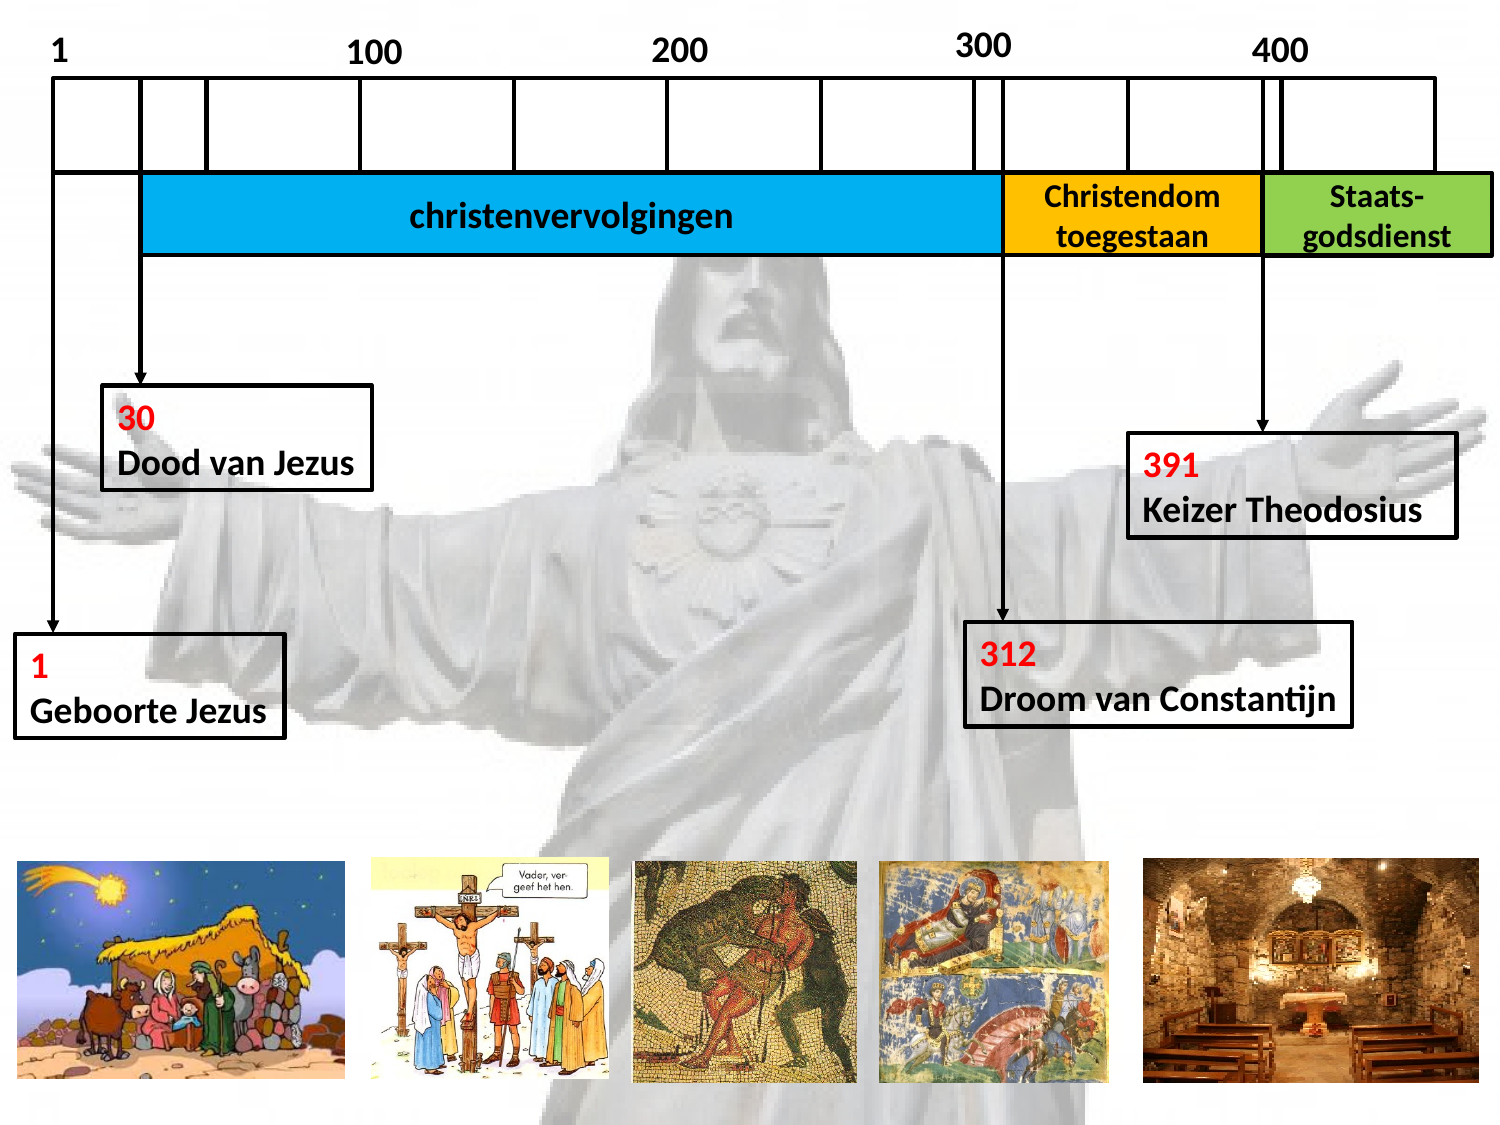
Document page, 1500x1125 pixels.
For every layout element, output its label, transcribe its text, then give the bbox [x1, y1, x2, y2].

text_box 30 Dood van Jezus [102, 385, 372, 491]
text_box [1126, 76, 1262, 171]
text_box 1 Geboorte Jezus [14, 633, 285, 739]
text_box [1279, 76, 1437, 171]
text_box 1 [34, 17, 124, 78]
picture [1143, 858, 1479, 1083]
text_box [358, 76, 512, 171]
text_box [665, 76, 819, 171]
picture [879, 860, 1109, 1083]
text_box christenvervolgingen [144, 171, 998, 257]
text_box [204, 76, 358, 171]
text_box 312 Droom van Constantijn [964, 621, 1353, 727]
text_box 100 [330, 19, 420, 80]
text_box 400 [1237, 17, 1326, 77]
text_box 391 Keizer Theodosius [1127, 432, 1457, 538]
picture [17, 860, 345, 1080]
text_box [819, 76, 972, 171]
text_box [972, 76, 1126, 171]
text_box [1263, 77, 1279, 171]
picture [631, 860, 857, 1083]
picture [371, 856, 609, 1080]
text_box 200 [636, 17, 726, 77]
text_box 300 [939, 12, 1029, 73]
text_box Staats-godsdienst [1267, 171, 1494, 258]
text_box [512, 76, 665, 171]
text_box Christendom toegestaan [1008, 171, 1258, 257]
text_box [55, 76, 204, 175]
